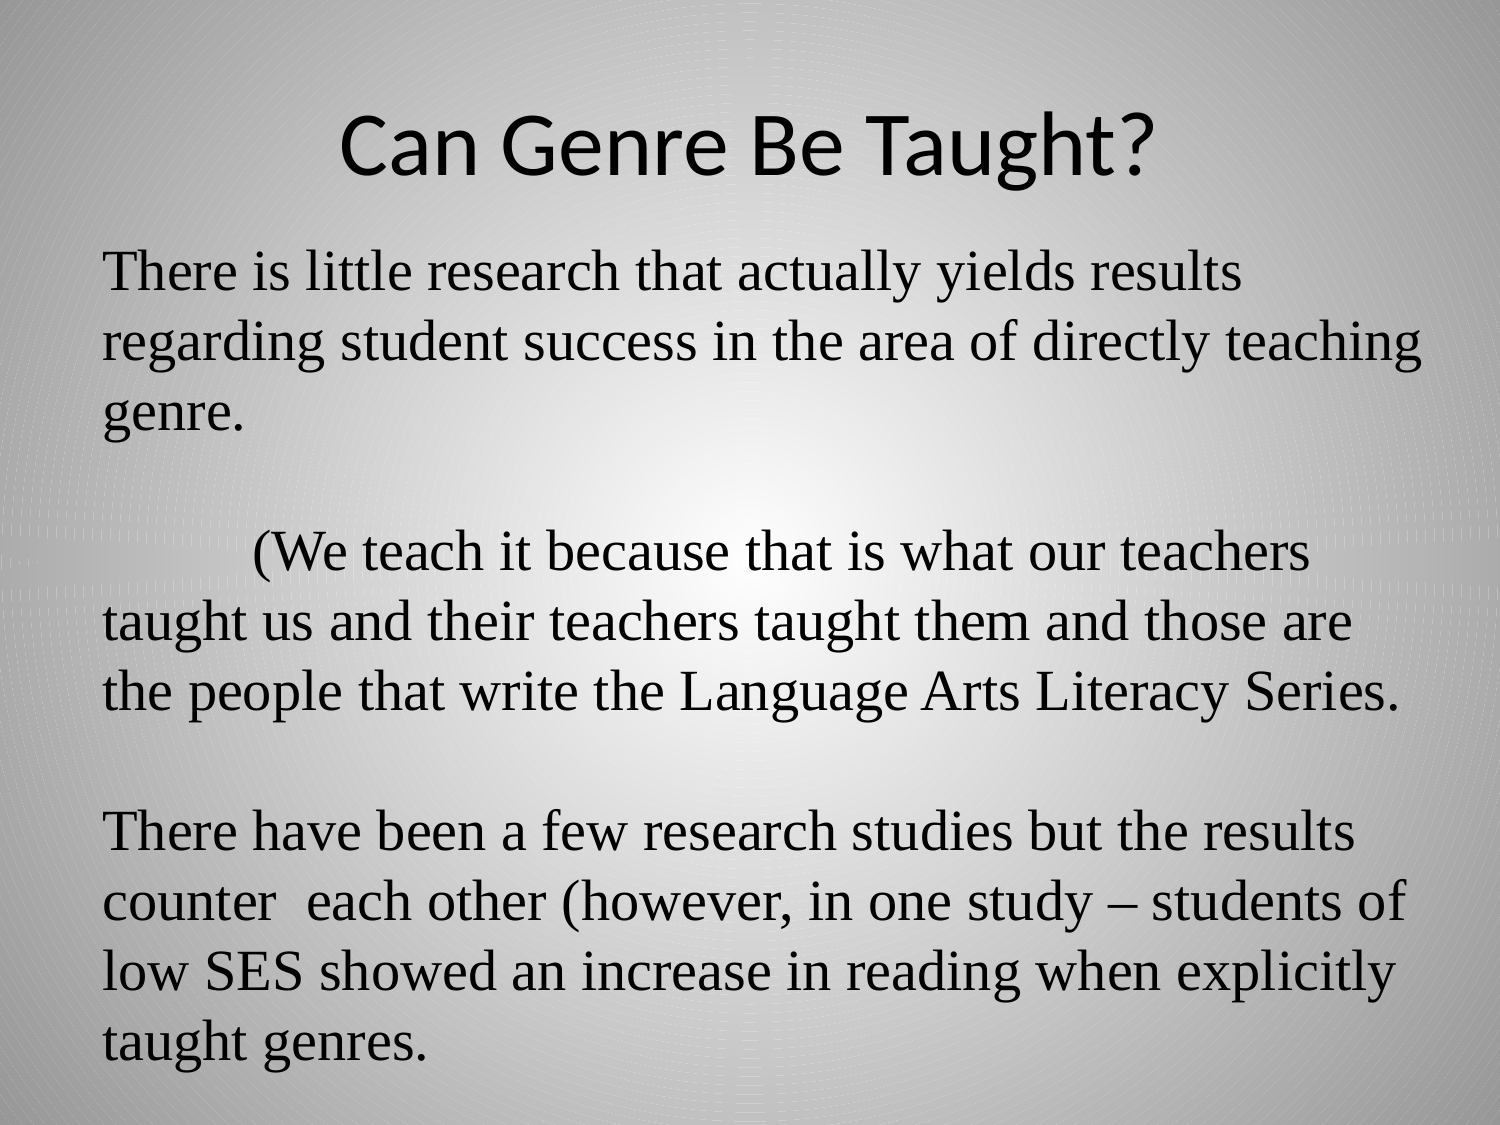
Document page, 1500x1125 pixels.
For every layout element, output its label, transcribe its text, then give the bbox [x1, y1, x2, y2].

text_box There is little research that actually yields results regarding student success in the area of directly teaching genre. (We teach it because that is what our teachers taught us and their teachers taught them and those are the people that write the Language Arts Literacy Series. There have been a few research studies but the results counter each other (however, in one study – students of low SES showed an increase in reading when explicitly taught genres. [87, 224, 1450, 1080]
title Can Genre Be Taught? [75, 45, 1425, 233]
